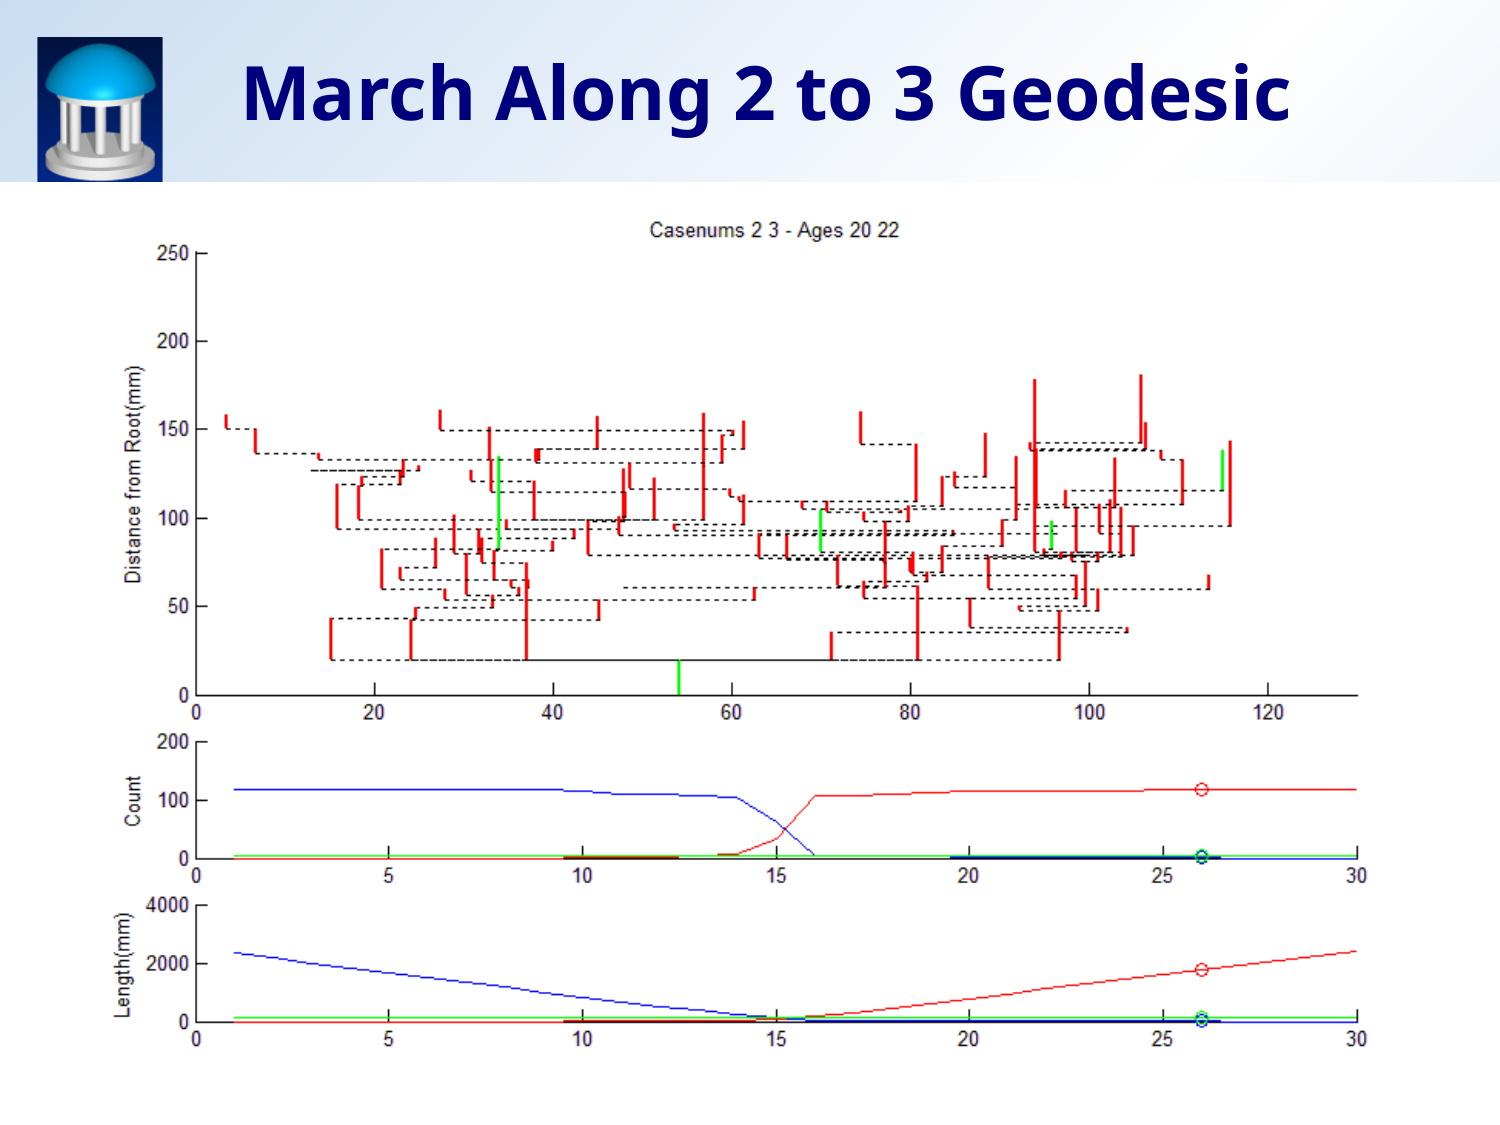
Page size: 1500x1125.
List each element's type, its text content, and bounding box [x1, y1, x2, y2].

title March Along 2 to 3 Geodesic [224, 24, 1438, 156]
picture [0, 182, 1500, 1125]
